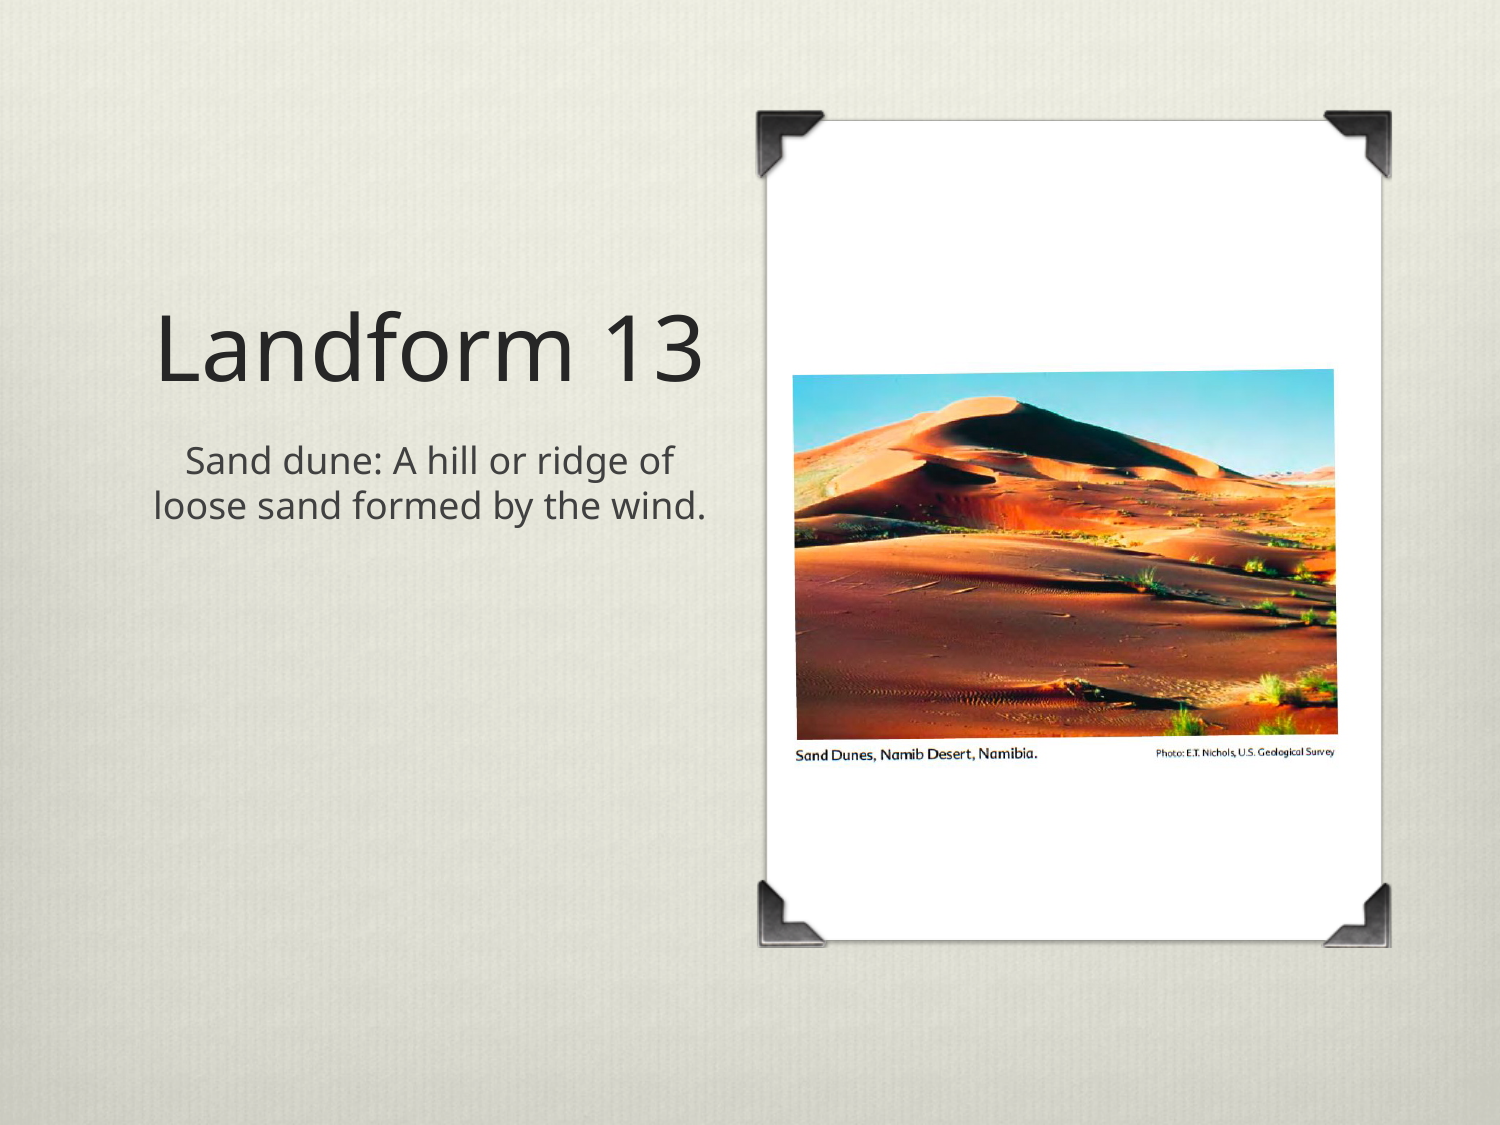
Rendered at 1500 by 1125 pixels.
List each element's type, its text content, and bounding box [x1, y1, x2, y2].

list Sand dune: A hill or ridge of loose sand formed by the wind. [118, 429, 742, 944]
picture [753, 108, 1393, 948]
title Landform 13 [118, 187, 742, 408]
